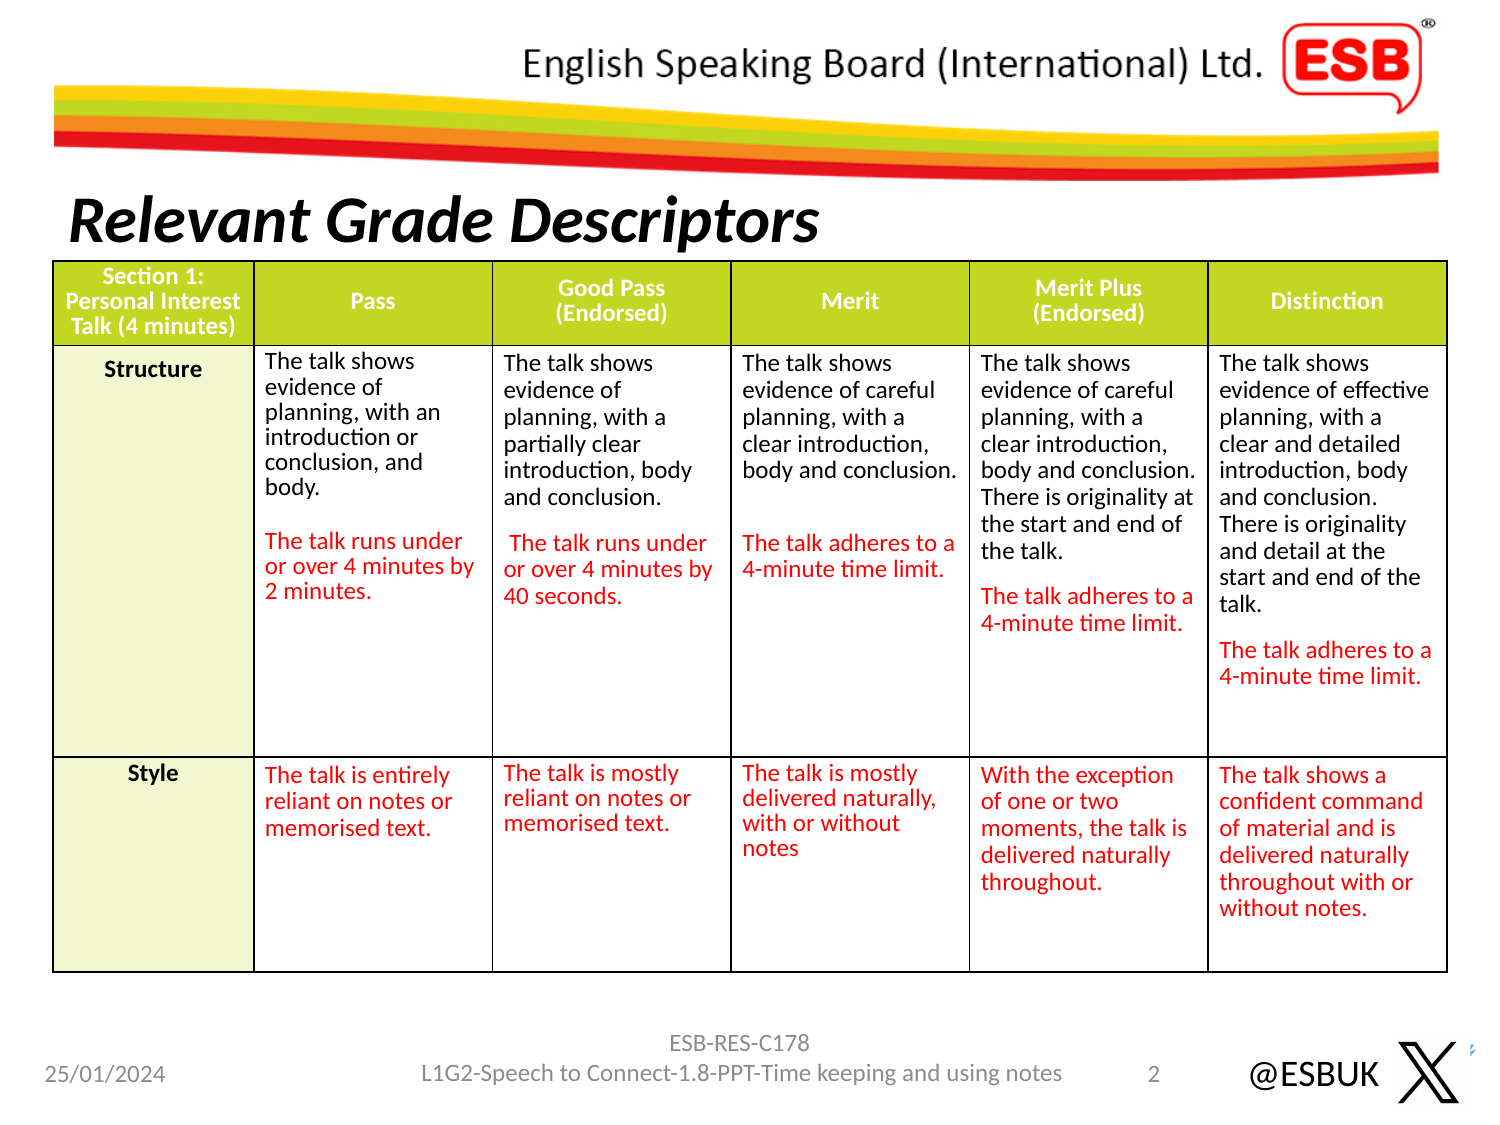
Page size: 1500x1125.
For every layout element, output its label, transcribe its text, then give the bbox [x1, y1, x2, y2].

slide_number 2 [930, 1042, 1176, 1103]
table_cell Style [54, 758, 253, 971]
picture [1390, 1029, 1476, 1116]
table_cell With the exception of one or two moments, the talk is delivered naturally throughout. [970, 758, 1207, 971]
table_cell The talk shows a confident command of material and is delivered naturally throughout with or without notes. [1209, 758, 1446, 971]
table_cell The talk shows evidence of effective planning, with a clear and detailed introduction, body and conclusion. There is originality and detail at the start and end of the talk. The talk adheres to a 4-minute time limit. [1209, 346, 1446, 756]
table_header Merit [732, 262, 969, 345]
table_cell The talk shows evidence of planning, with an introduction or conclusion, and body. The talk runs under or over 4 minutes by 2 minutes. [255, 346, 492, 756]
table_header Distinction [1209, 262, 1446, 345]
table_cell Structure [54, 346, 253, 756]
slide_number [29, 1042, 367, 1103]
table_header Merit Plus (Endorsed) [970, 262, 1207, 345]
table_header Good Pass (Endorsed) [493, 262, 730, 345]
title Relevant Grade Descriptors [53, 179, 1347, 260]
table_header Section 1: Personal Interest Talk (4 minutes) [54, 262, 253, 345]
picture [0, 0, 1500, 189]
table_cell The talk shows evidence of careful planning, with a clear introduction, body and conclusion. There is originality at the start and end of the talk. The talk adheres to a 4-minute time limit. [970, 346, 1207, 756]
table_cell The talk is mostly delivered naturally, with or without notes [732, 758, 969, 971]
table_header Pass [255, 262, 492, 345]
footer ESB-RES-C178 L1G2-Speech to Connect-1.8-PPT-Time keeping and using notes [395, 1011, 1090, 1103]
table_cell The talk is entirely reliant on notes or memorised text. [255, 758, 492, 971]
table_cell The talk is mostly reliant on notes or memorised text. [493, 758, 730, 971]
table_cell The talk shows evidence of planning, with a partially clear introduction, body and conclusion. The talk runs under or over 4 minutes by 40 seconds. [493, 346, 730, 756]
table_cell The talk shows evidence of careful planning, with a clear introduction, body and conclusion. The talk adheres to a 4-minute time limit. [732, 346, 969, 756]
